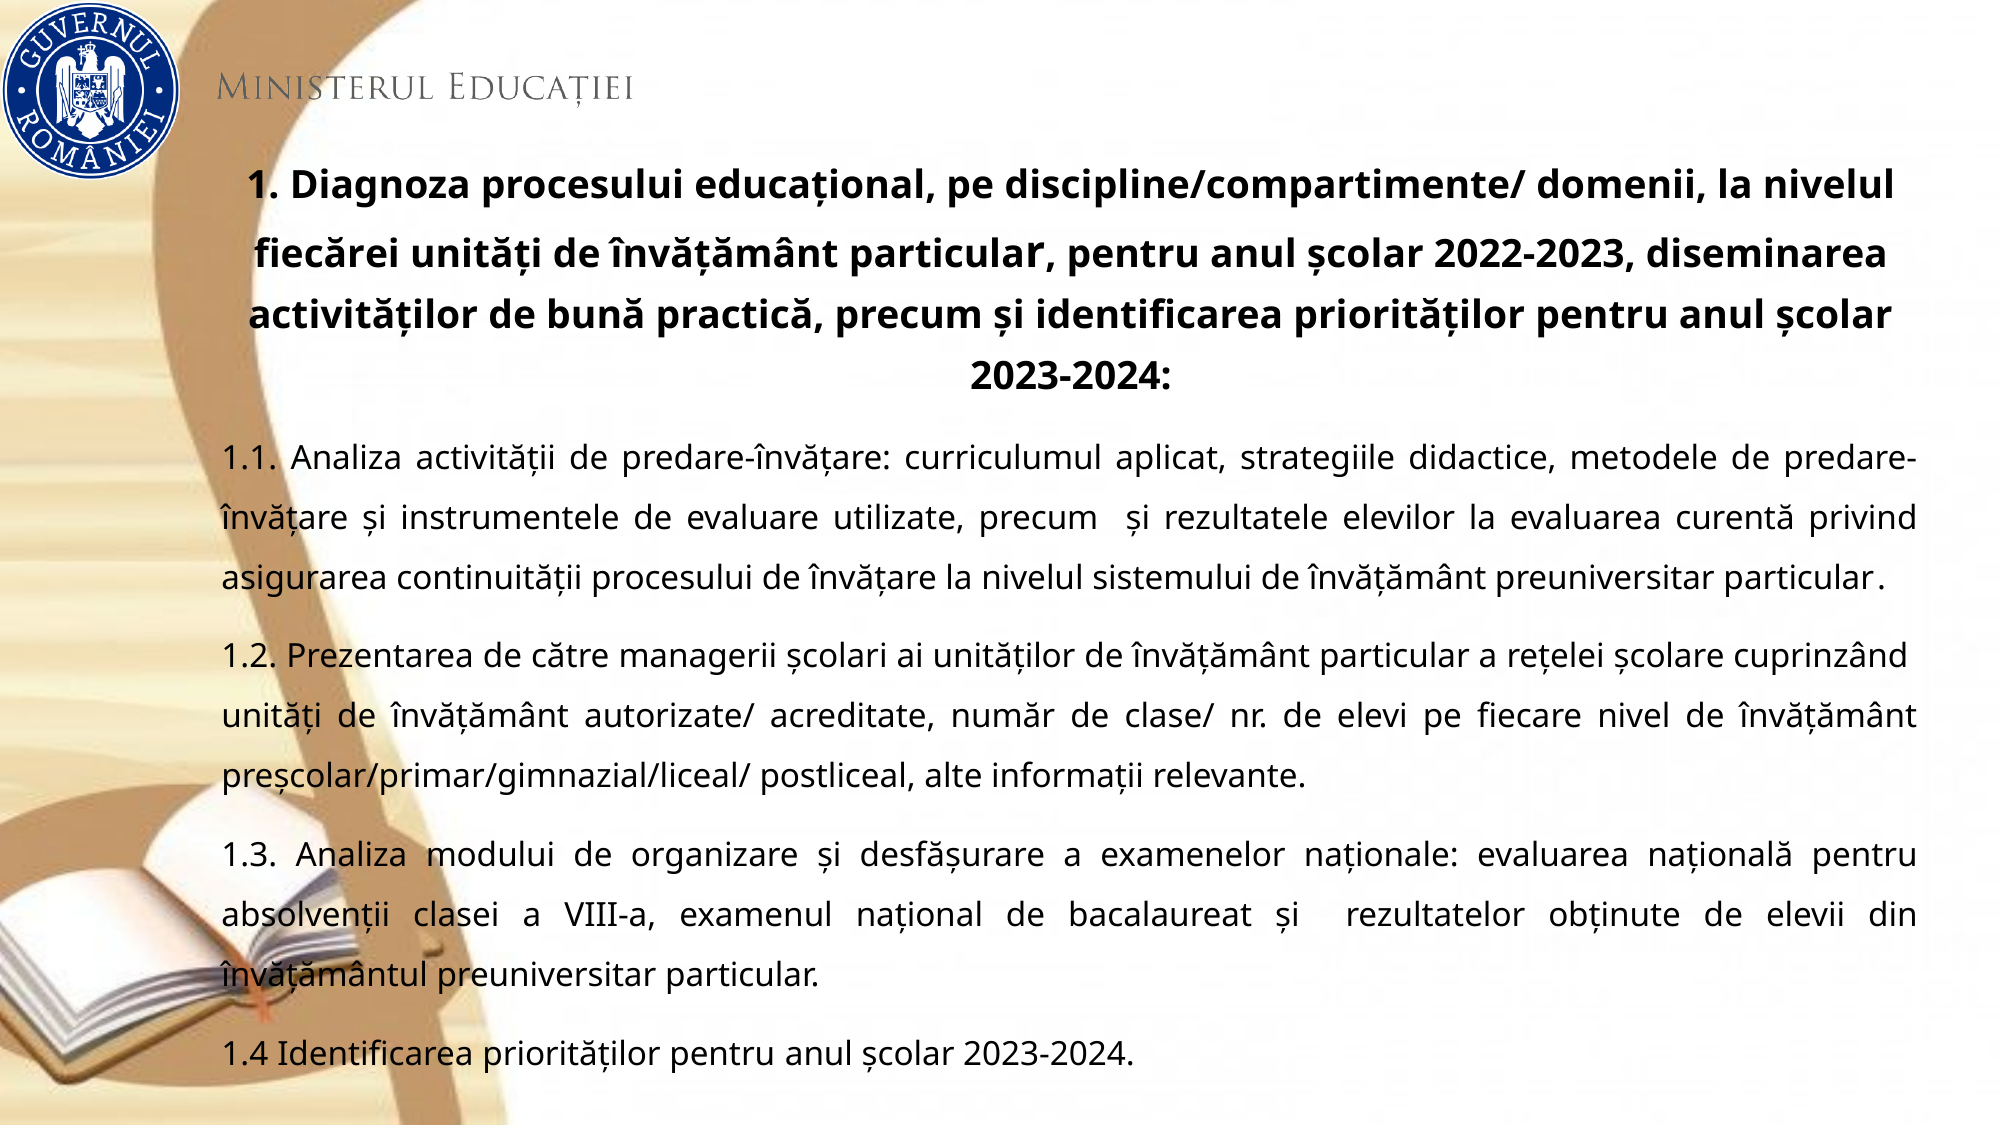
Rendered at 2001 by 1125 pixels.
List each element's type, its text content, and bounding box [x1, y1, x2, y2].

list 1. Diagnoza procesului educațional, pe discipline/compartimente/ domenii, la nivelul fiecărei unități de învățământ particular, pentru anul școlar 2022-2023, diseminarea activităților de bună practică, precum și identificarea priorităților pentru anul școlar 2023-2024: 1.1. Analiza activității de predare-învățare: curriculumul aplicat, strategiile didactice, metodele de predare-învățare și instrumentele de evaluare utilizate, precum și rezultatele elevilor la evaluarea curentă privind asigurarea continuității procesului de învățare la nivelul sistemului de învățământ preuniversitar particular. 1.2. Prezentarea de către managerii școlari ai unităților de învățământ particular a rețelei școlare cuprinzând unități de învățământ autorizate/ acreditate, număr de clase/ nr. de elevi pe fiecare nivel de învățământ preșcolar/primar/gimnazial/liceal/ postliceal, alte informații relevante. 1.3. Analiza modului de organizare și desfășurare a examenelor naționale: evaluarea națională pentru absolvenții clasei a VIII-a, examenul național de bacalaureat și rezultatelor obținute de elevii din învățământul preuniversitar particular. 1.4 Identificarea priorităților pentru anul școlar 2023-2024. [206, 138, 1936, 1081]
picture [0, 0, 2001, 1125]
